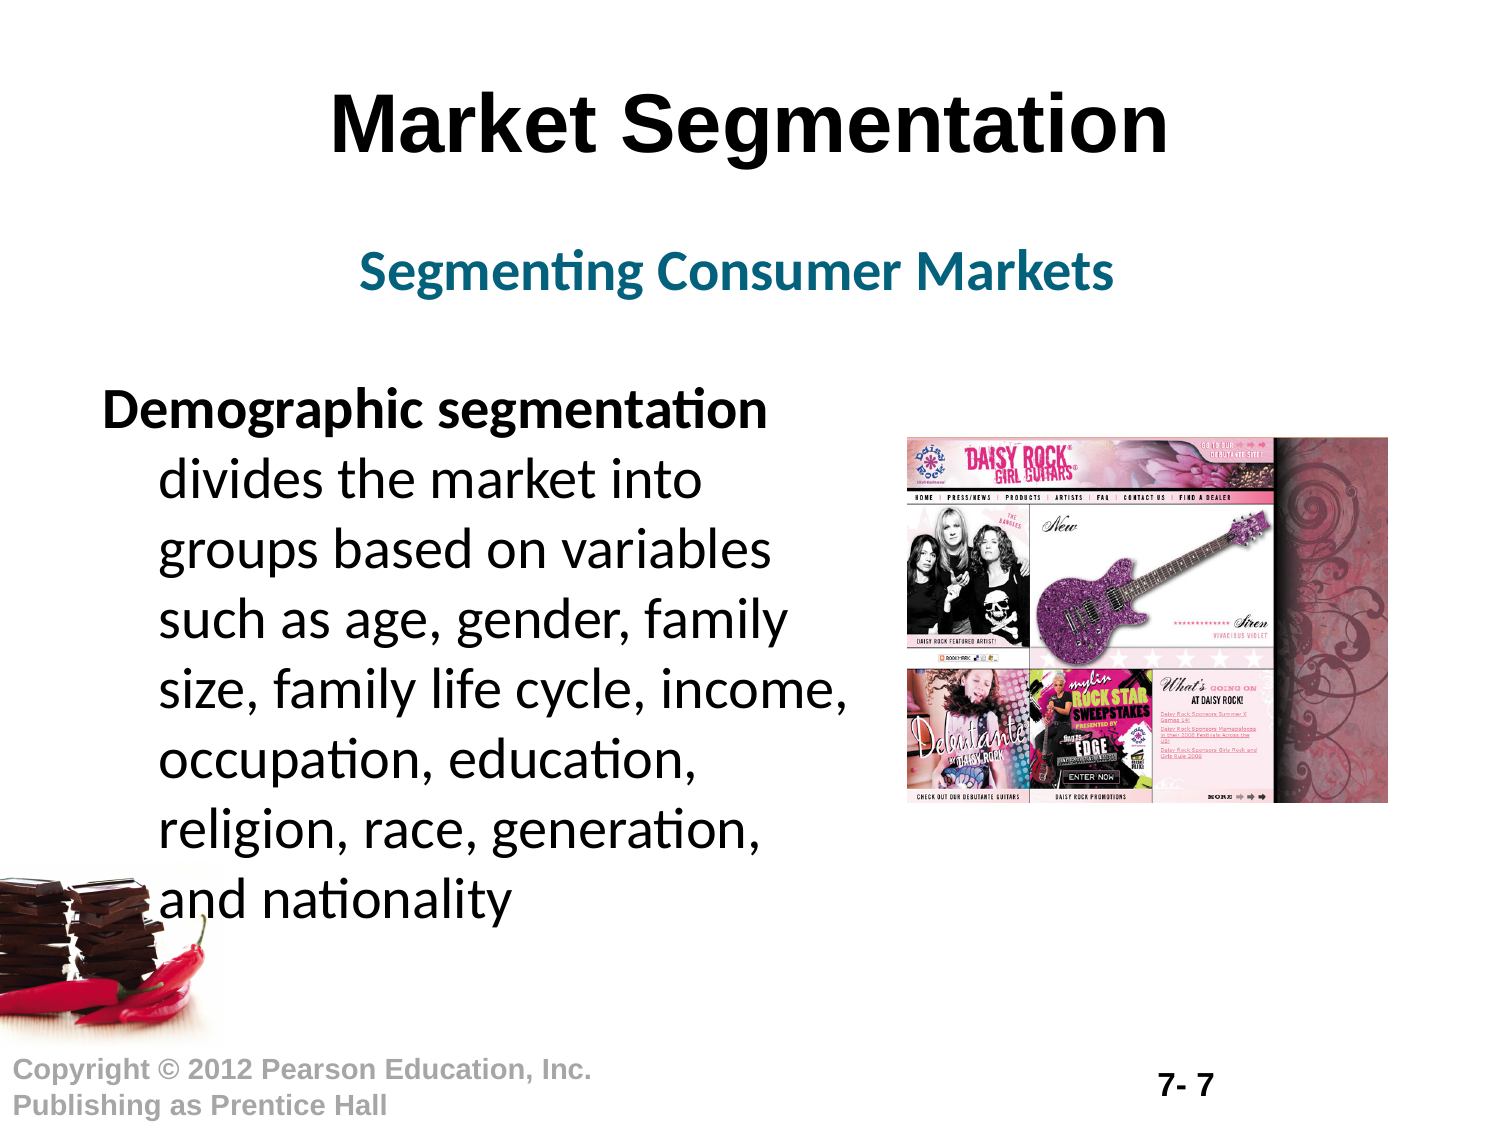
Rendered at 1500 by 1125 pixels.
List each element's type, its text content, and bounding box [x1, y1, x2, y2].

title Market Segmentation [112, 37, 1388, 226]
picture [0, 862, 225, 1050]
list Demographic segmentation divides the market into groups based on variables such as age, gender, family size, family life cycle, income, occupation, education, religion, race, generation, and nationality [87, 362, 876, 1038]
list Segmenting Consumer Markets [149, 224, 1326, 288]
picture [906, 437, 1388, 803]
